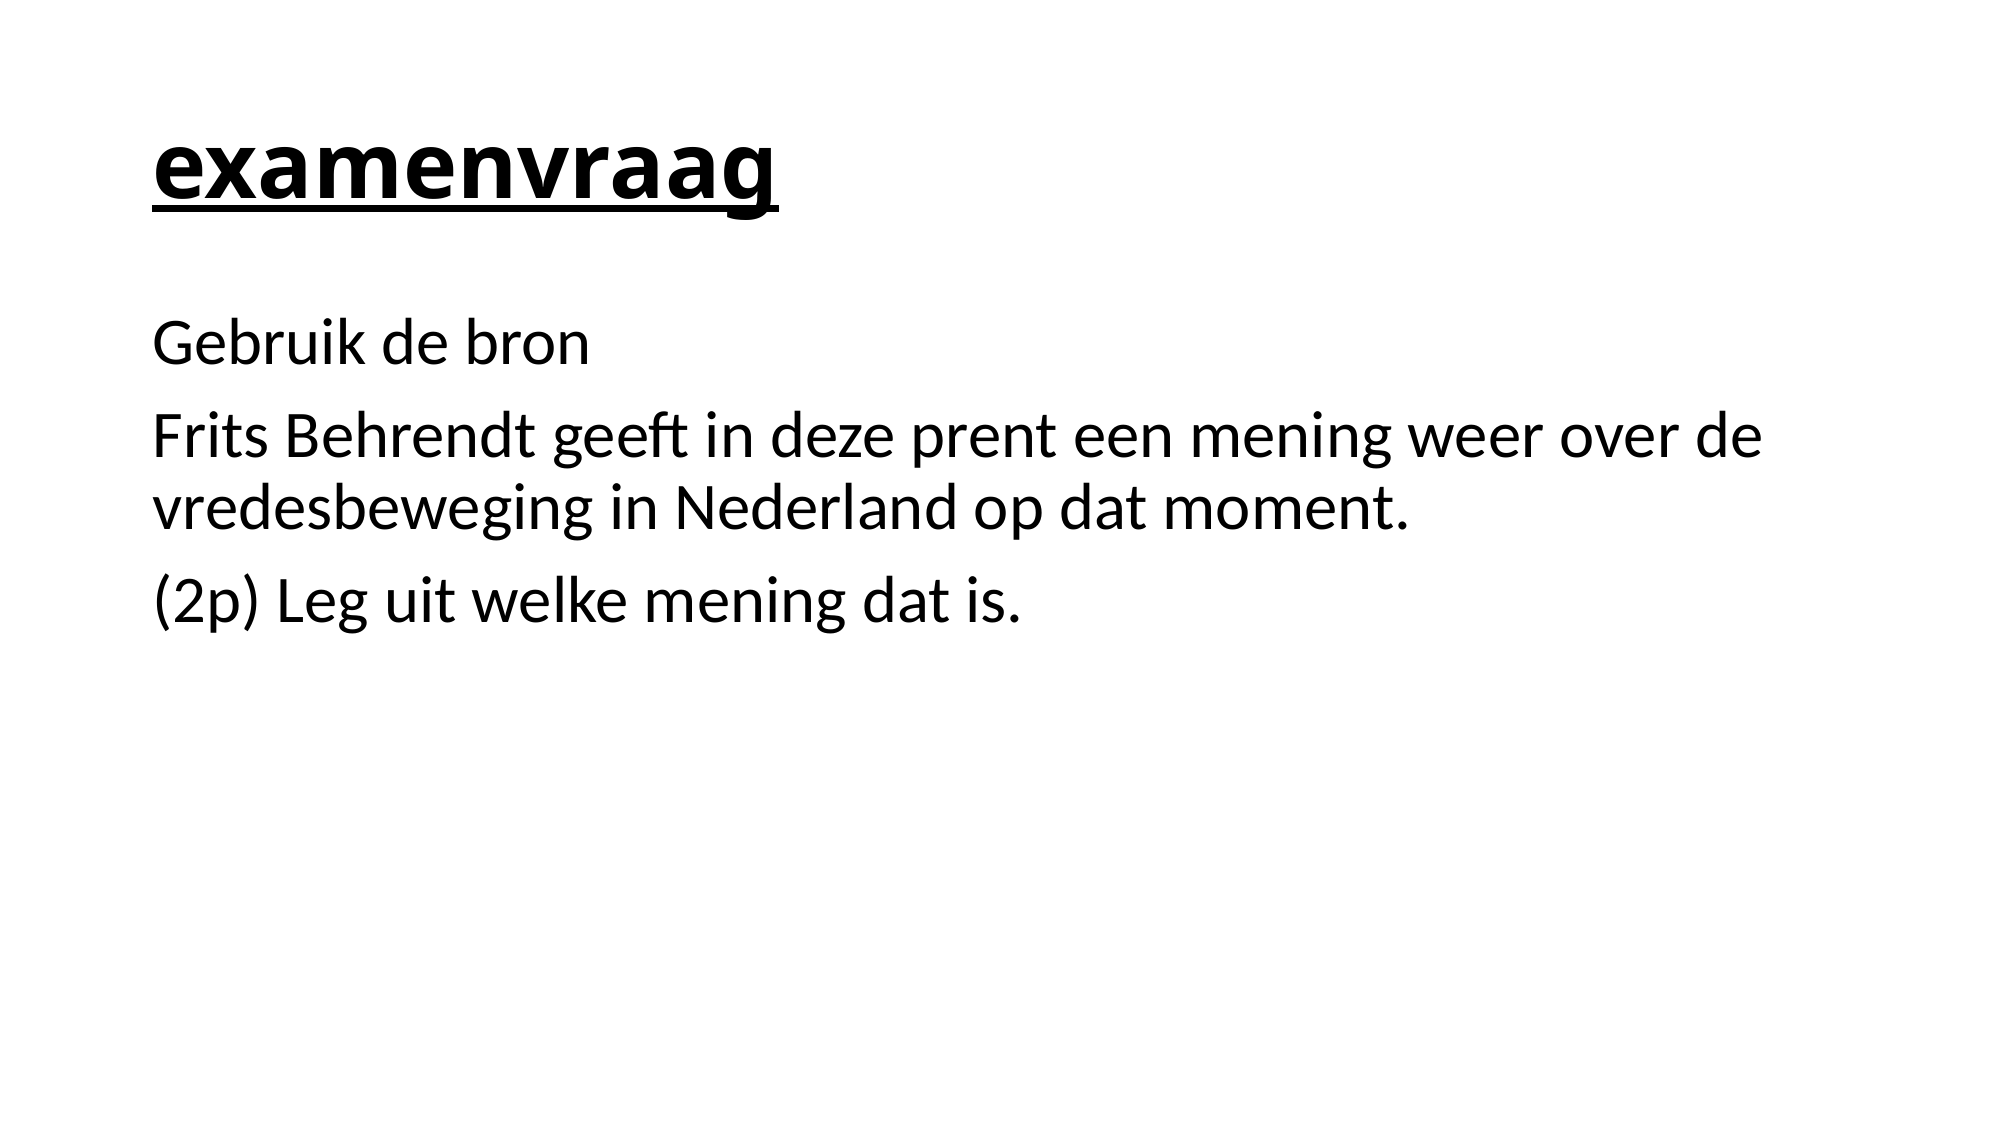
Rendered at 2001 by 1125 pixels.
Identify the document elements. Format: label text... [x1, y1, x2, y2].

list Gebruik de bron Frits Behrendt geeft in deze prent een mening weer over de vredesbeweging in Nederland op dat moment. (2p) Leg uit welke mening dat is. [137, 299, 1863, 1014]
title examenvraag [137, 59, 1863, 278]
